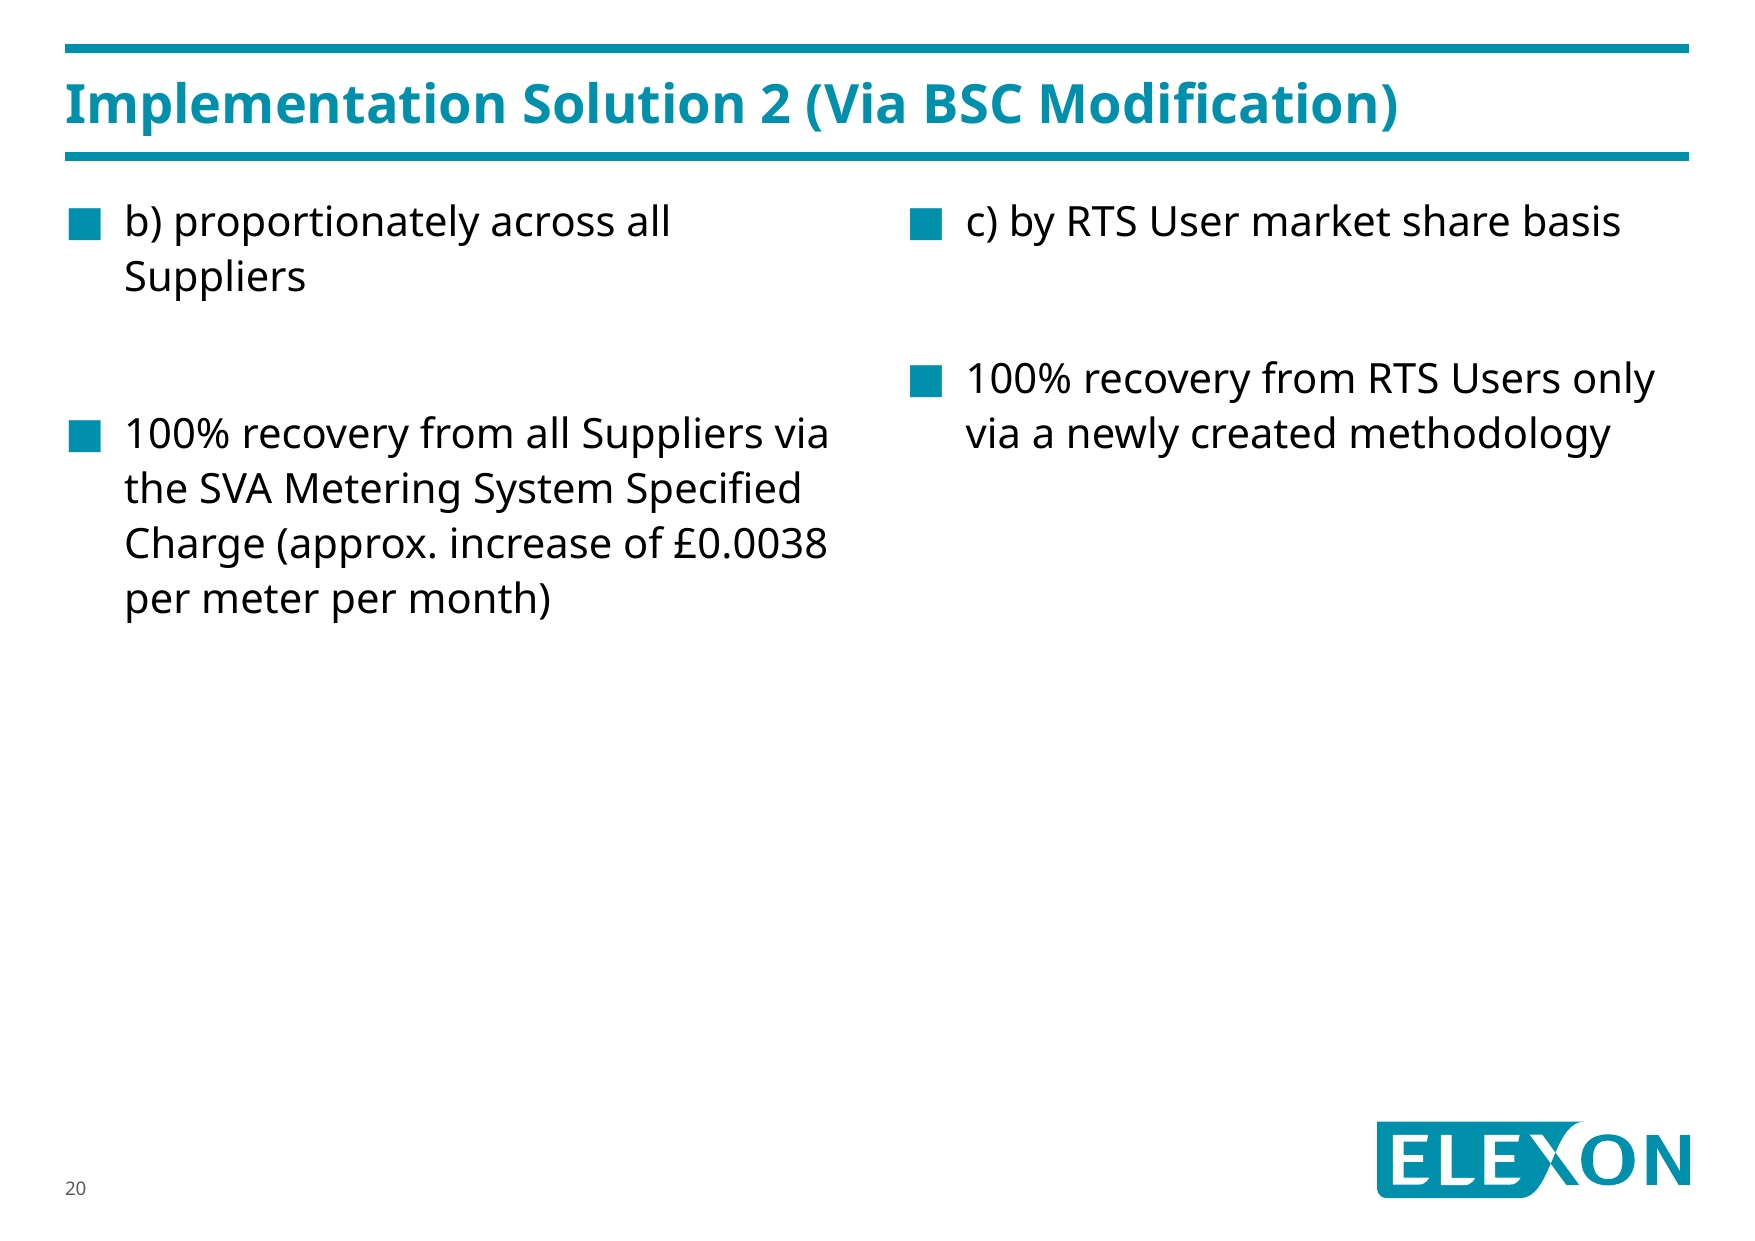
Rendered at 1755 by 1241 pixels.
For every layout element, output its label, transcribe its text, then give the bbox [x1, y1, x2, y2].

list c) by RTS User market share basis 100% recovery from RTS Users only via a newly created methodology [906, 189, 1689, 1099]
title Implementation Solution 2 (Via BSC Modification) [65, 69, 1689, 141]
slide_number 20 [65, 1176, 227, 1207]
list b) proportionately across all Suppliers 100% recovery from all Suppliers via the SVA Metering System Specified Charge (approx. increase of £0.0038 per meter per month) [65, 189, 848, 1099]
